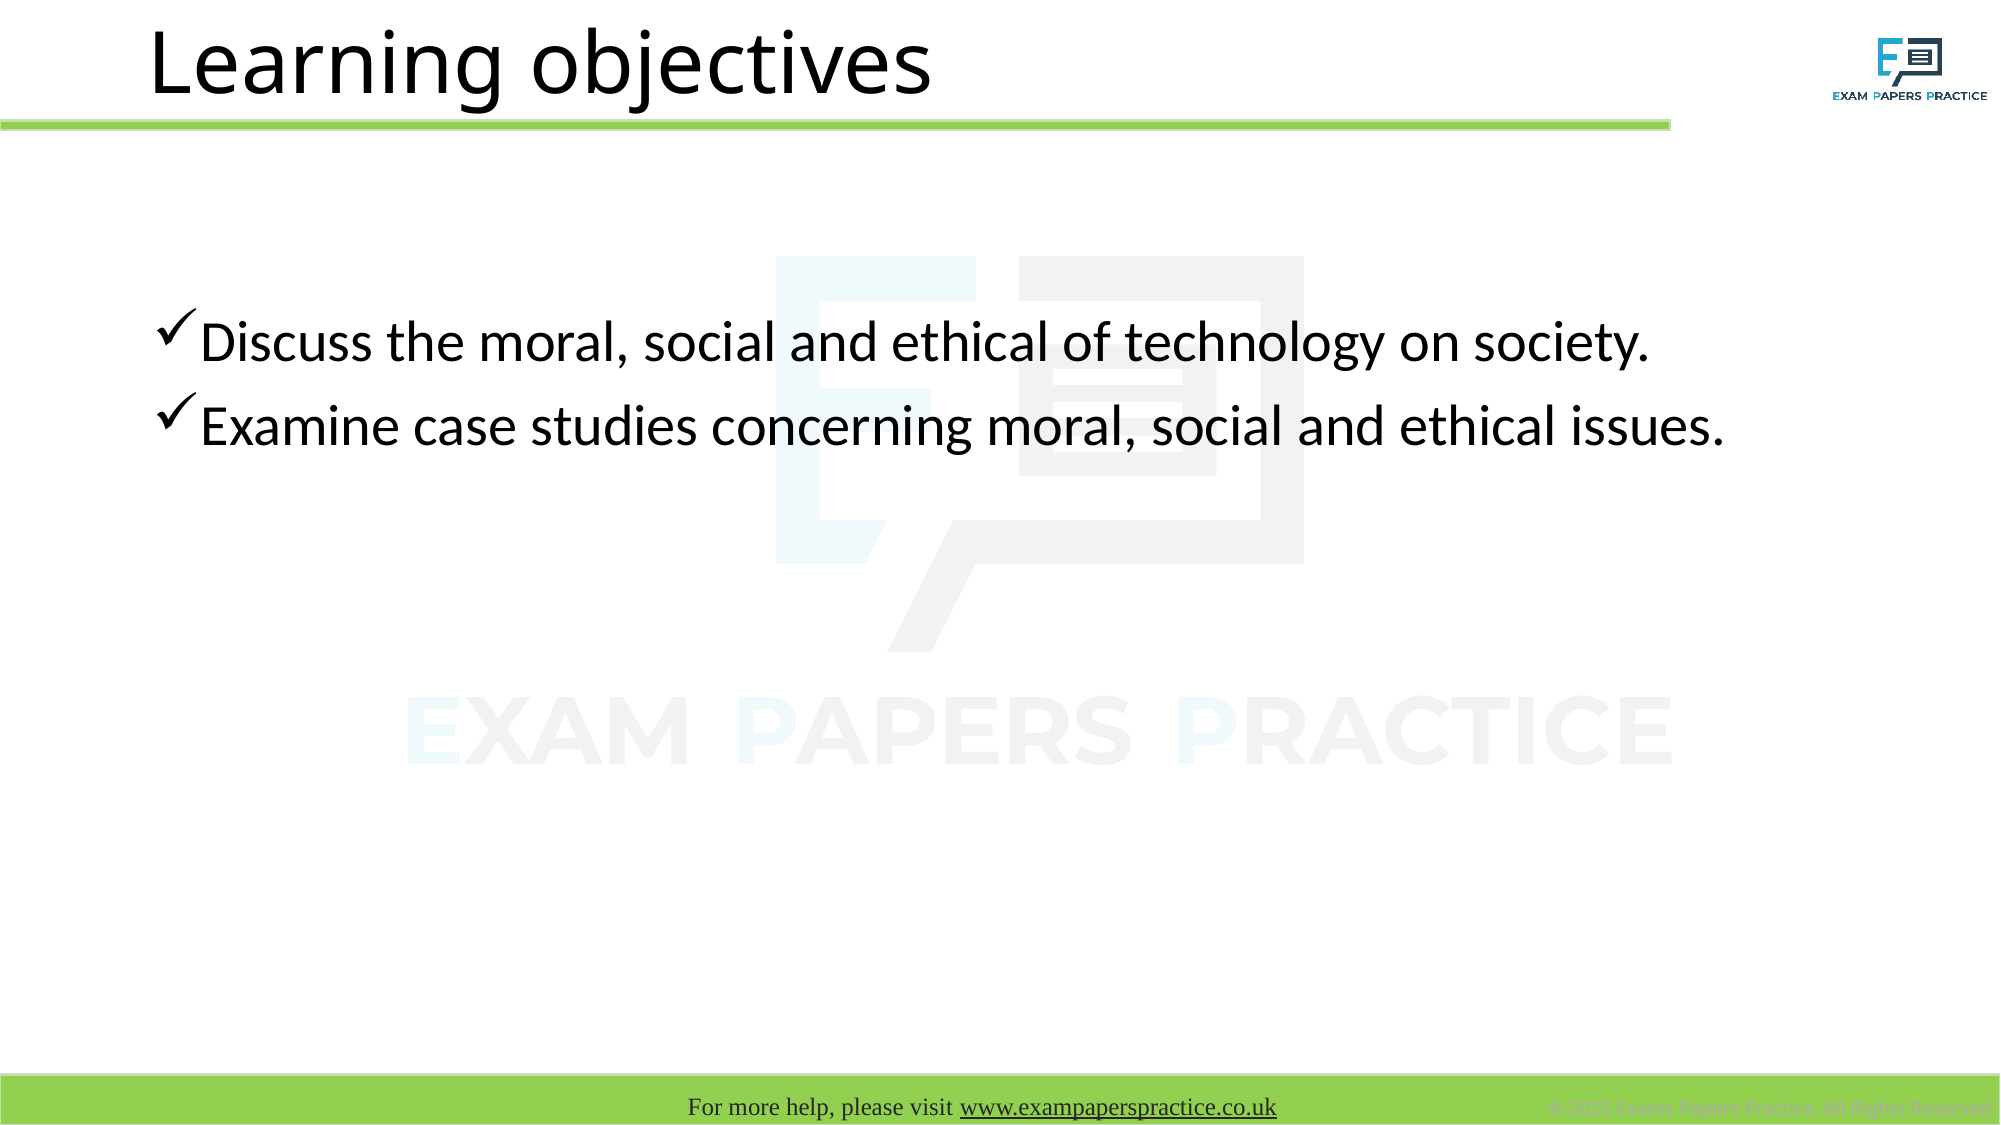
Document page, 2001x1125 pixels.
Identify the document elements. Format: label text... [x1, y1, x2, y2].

title Learning objectives [132, 11, 1858, 121]
list Discuss the moral, social and ethical of technology on society. Examine case studies concerning moral, social and ethical issues. [137, 304, 1863, 1018]
